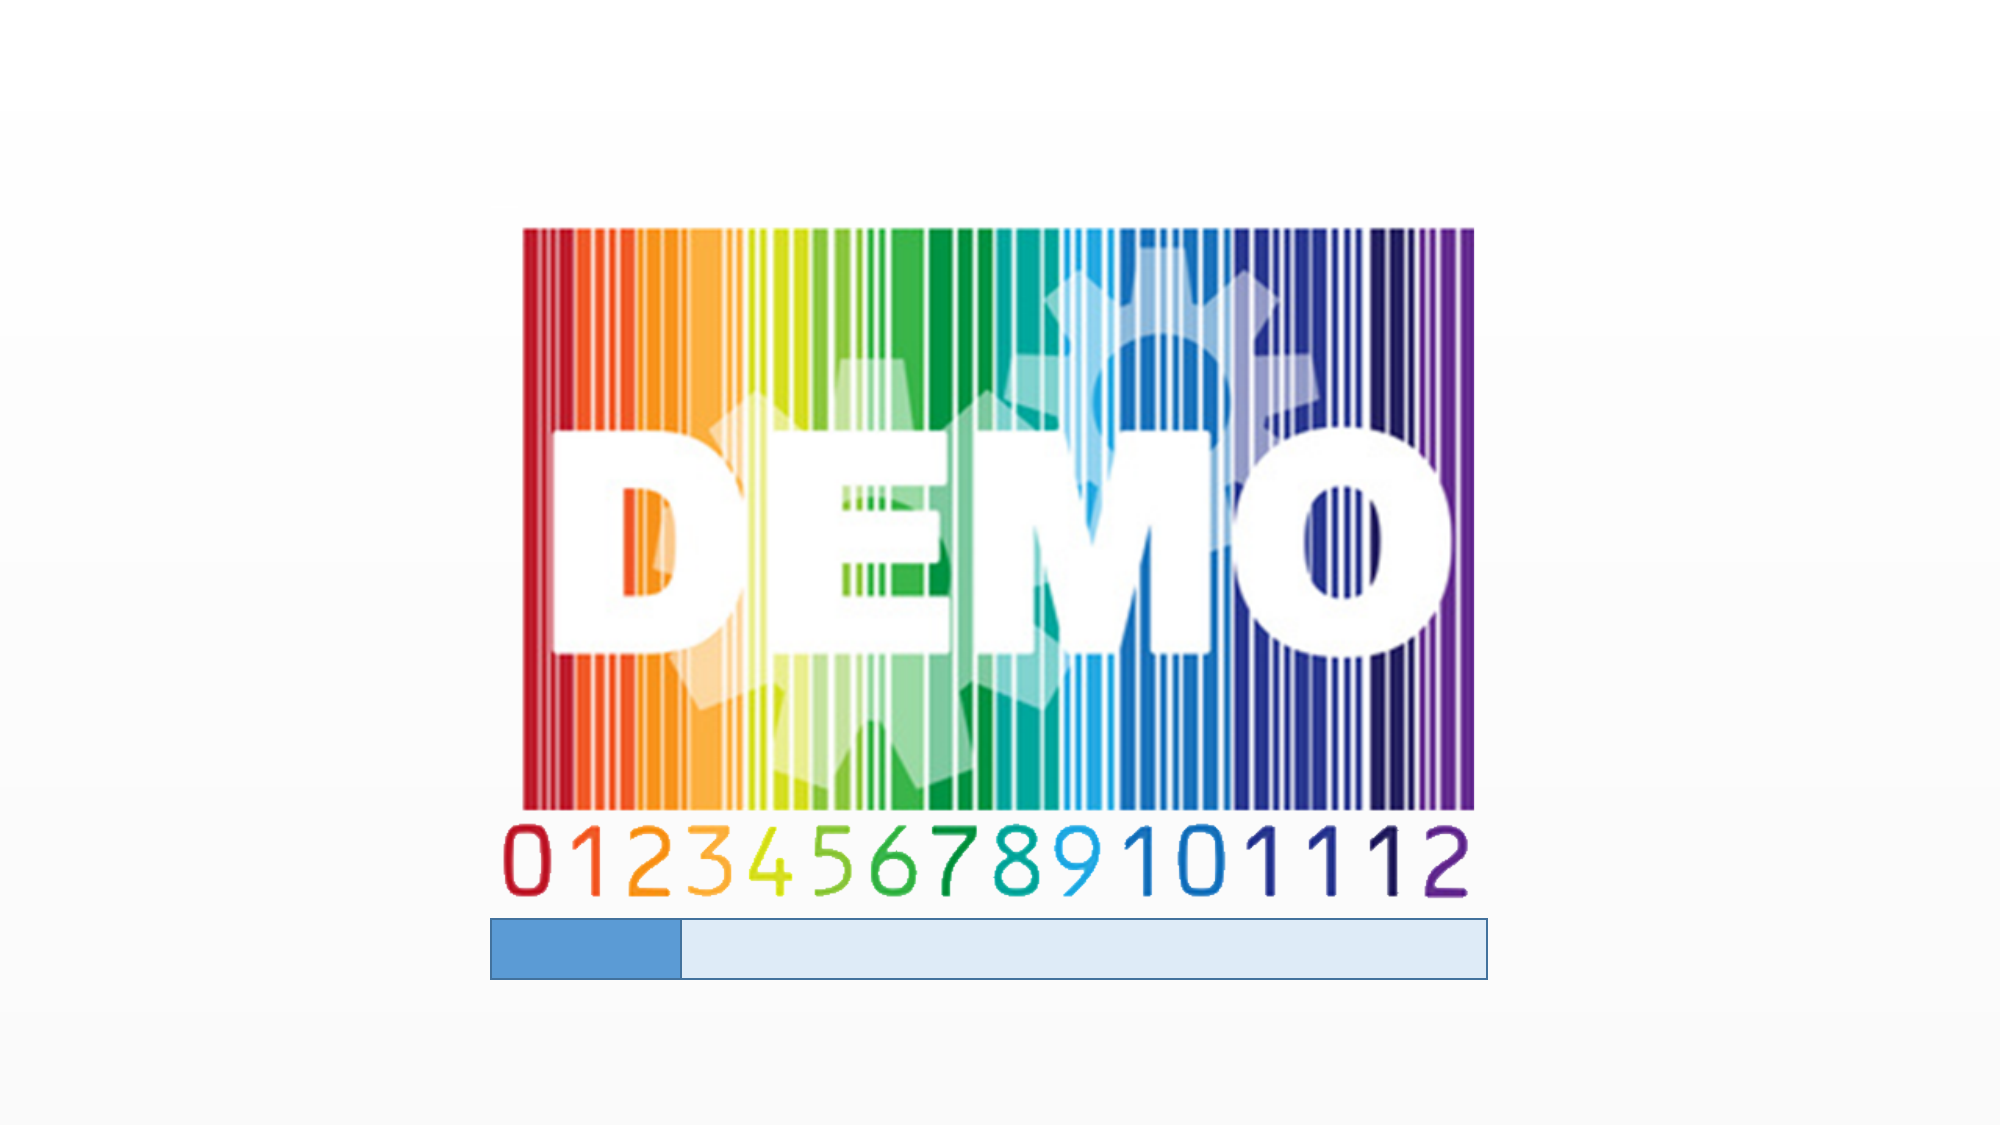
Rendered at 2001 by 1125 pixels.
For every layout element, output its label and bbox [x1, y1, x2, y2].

text_box [682, 919, 1488, 980]
text_box [490, 918, 682, 980]
picture [491, 206, 1509, 919]
